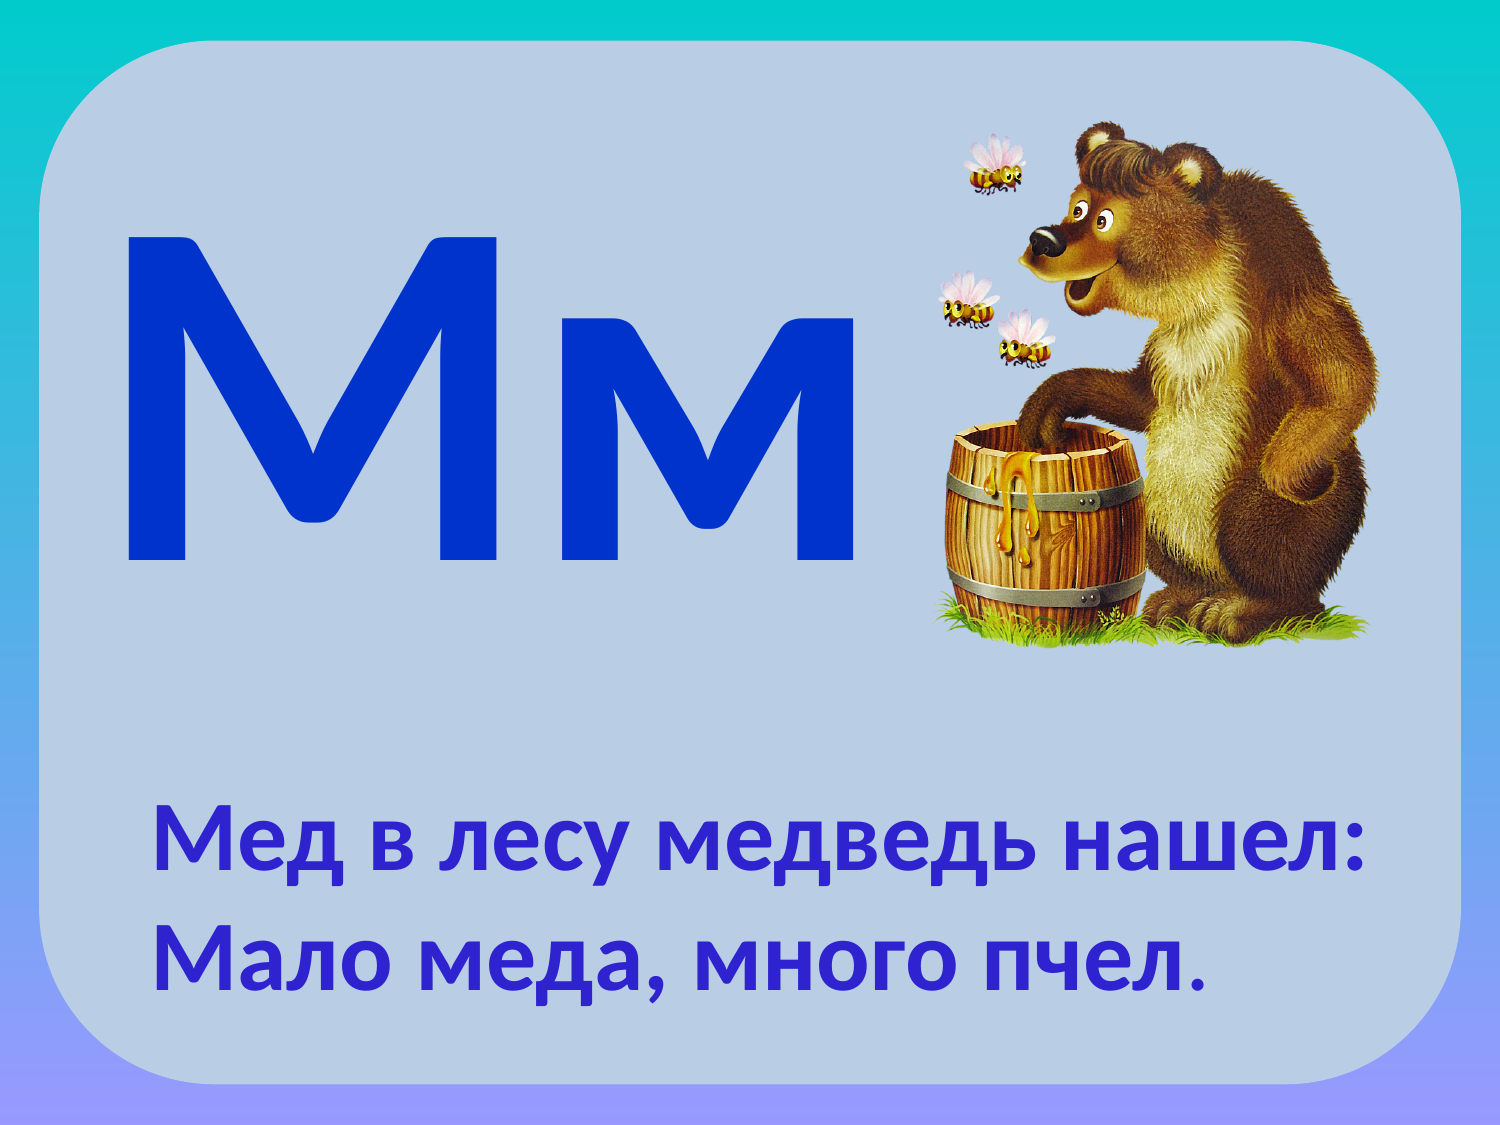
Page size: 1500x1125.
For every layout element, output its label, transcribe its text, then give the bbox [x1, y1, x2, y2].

text_box [39, 40, 1461, 1085]
text_box Мм [80, 54, 902, 667]
picture [915, 113, 1388, 665]
text_box Мед в лесу медведь нашел: Мало меда, много пчел. [135, 763, 1400, 1018]
